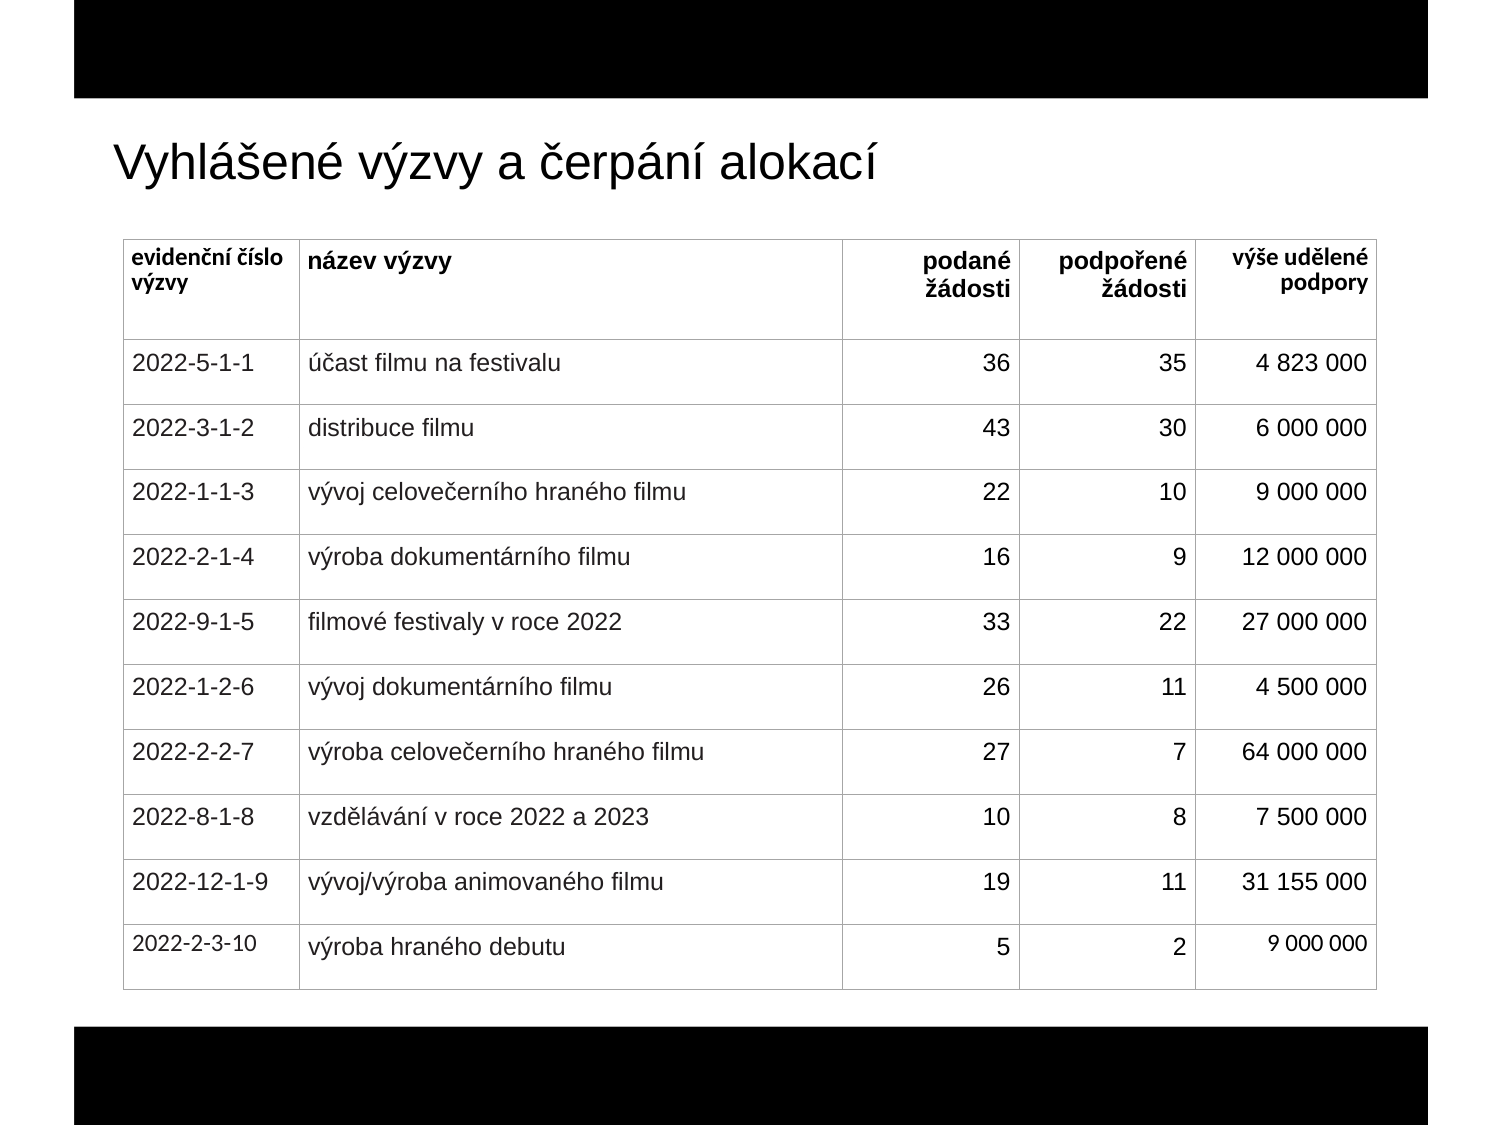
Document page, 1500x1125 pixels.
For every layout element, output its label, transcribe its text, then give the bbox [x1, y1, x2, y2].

table_cell filmové festivaly v roce 2022 [300, 600, 842, 664]
table_cell 22 [843, 470, 1019, 534]
table_cell 27 [843, 730, 1019, 794]
table_cell distribuce filmu [300, 405, 842, 469]
table_cell 19 [843, 860, 1019, 924]
table_cell výroba hraného debutu [300, 925, 842, 989]
table_cell 7 500 000 [1196, 795, 1376, 859]
table_cell 9 [1020, 535, 1195, 599]
table_cell 2022-2-1-4 [124, 535, 299, 599]
table_cell 2022-2-3-10 [124, 925, 299, 989]
table_cell 22 [1020, 600, 1195, 664]
table_cell 11 [1020, 860, 1195, 924]
table_cell 9 000 000 [1196, 470, 1376, 534]
table_header název výzvy [300, 240, 842, 339]
table_cell 10 [1020, 470, 1195, 534]
table_cell 64 000 000 [1196, 730, 1376, 794]
table_cell 31 155 000 [1196, 860, 1376, 924]
table_cell 33 [843, 600, 1019, 664]
table_header evidenční číslo výzvy [124, 240, 299, 339]
table_cell 8 [1020, 795, 1195, 859]
table_cell 2022-9-1-5 [124, 600, 299, 664]
list Vyhlášené výzvy a čerpání alokací [105, 121, 1361, 1002]
table_cell výroba dokumentárního filmu [300, 535, 842, 599]
table_header podpořené žádosti [1020, 240, 1195, 339]
table_cell 10 [843, 795, 1019, 859]
table_cell 2022-12-1-9 [124, 860, 299, 924]
table_cell 30 [1020, 405, 1195, 469]
table_cell 27 000 000 [1196, 600, 1376, 664]
table_cell 2 [1020, 925, 1195, 989]
table_cell 4 500 000 [1196, 665, 1376, 729]
table_header výše udělené podpory [1196, 240, 1376, 339]
table_cell 35 [1020, 340, 1195, 404]
table_header podané žádosti [843, 240, 1019, 339]
table_cell vývoj dokumentárního filmu [300, 665, 842, 729]
table_cell 12 000 000 [1196, 535, 1376, 599]
table_cell vývoj/výroba animovaného filmu [300, 860, 842, 924]
table_cell účast filmu na festivalu [300, 340, 842, 404]
table_cell 43 [843, 405, 1019, 469]
table_cell vzdělávání v roce 2022 a 2023 [300, 795, 842, 859]
table_cell 2022-3-1-2 [124, 405, 299, 469]
picture [0, 0, 1500, 1125]
table_cell 2022-1-2-6 [124, 665, 299, 729]
table_cell 9 000 000 [1196, 925, 1376, 989]
table_cell 16 [843, 535, 1019, 599]
table_cell 5 [843, 925, 1019, 989]
table_cell 11 [1020, 665, 1195, 729]
table_cell 26 [843, 665, 1019, 729]
table_cell 4 823 000 [1196, 340, 1376, 404]
table_cell 36 [843, 340, 1019, 404]
slide_number [1347, 984, 1394, 1030]
table_cell výroba celovečerního hraného filmu [300, 730, 842, 794]
table_cell 2022-5-1-1 [124, 340, 299, 404]
table_cell 2022-1-1-3 [124, 470, 299, 534]
table_cell 2022-2-2-7 [124, 730, 299, 794]
table_cell 7 [1020, 730, 1195, 794]
table_cell 6 000 000 [1196, 405, 1376, 469]
table_cell vývoj celovečerního hraného filmu [300, 470, 842, 534]
table_cell 2022-8-1-8 [124, 795, 299, 859]
